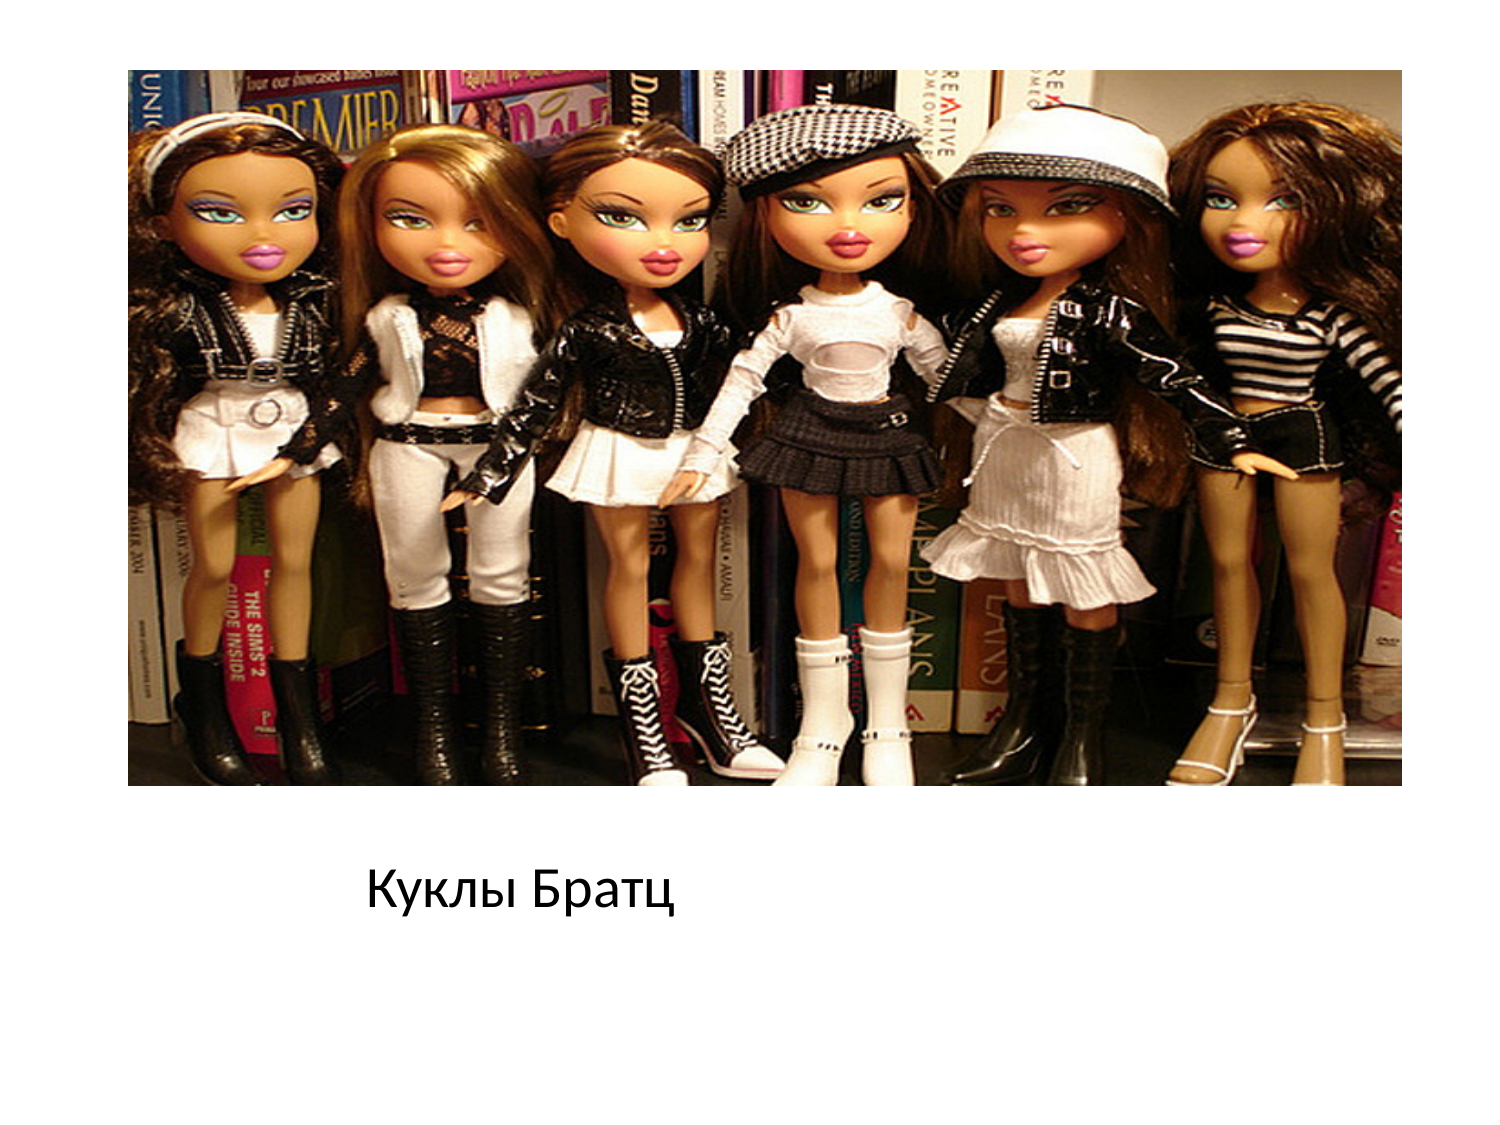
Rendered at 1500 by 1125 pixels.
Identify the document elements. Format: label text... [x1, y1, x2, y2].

list Куклы Братц [351, 794, 1014, 1012]
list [128, 70, 1402, 786]
